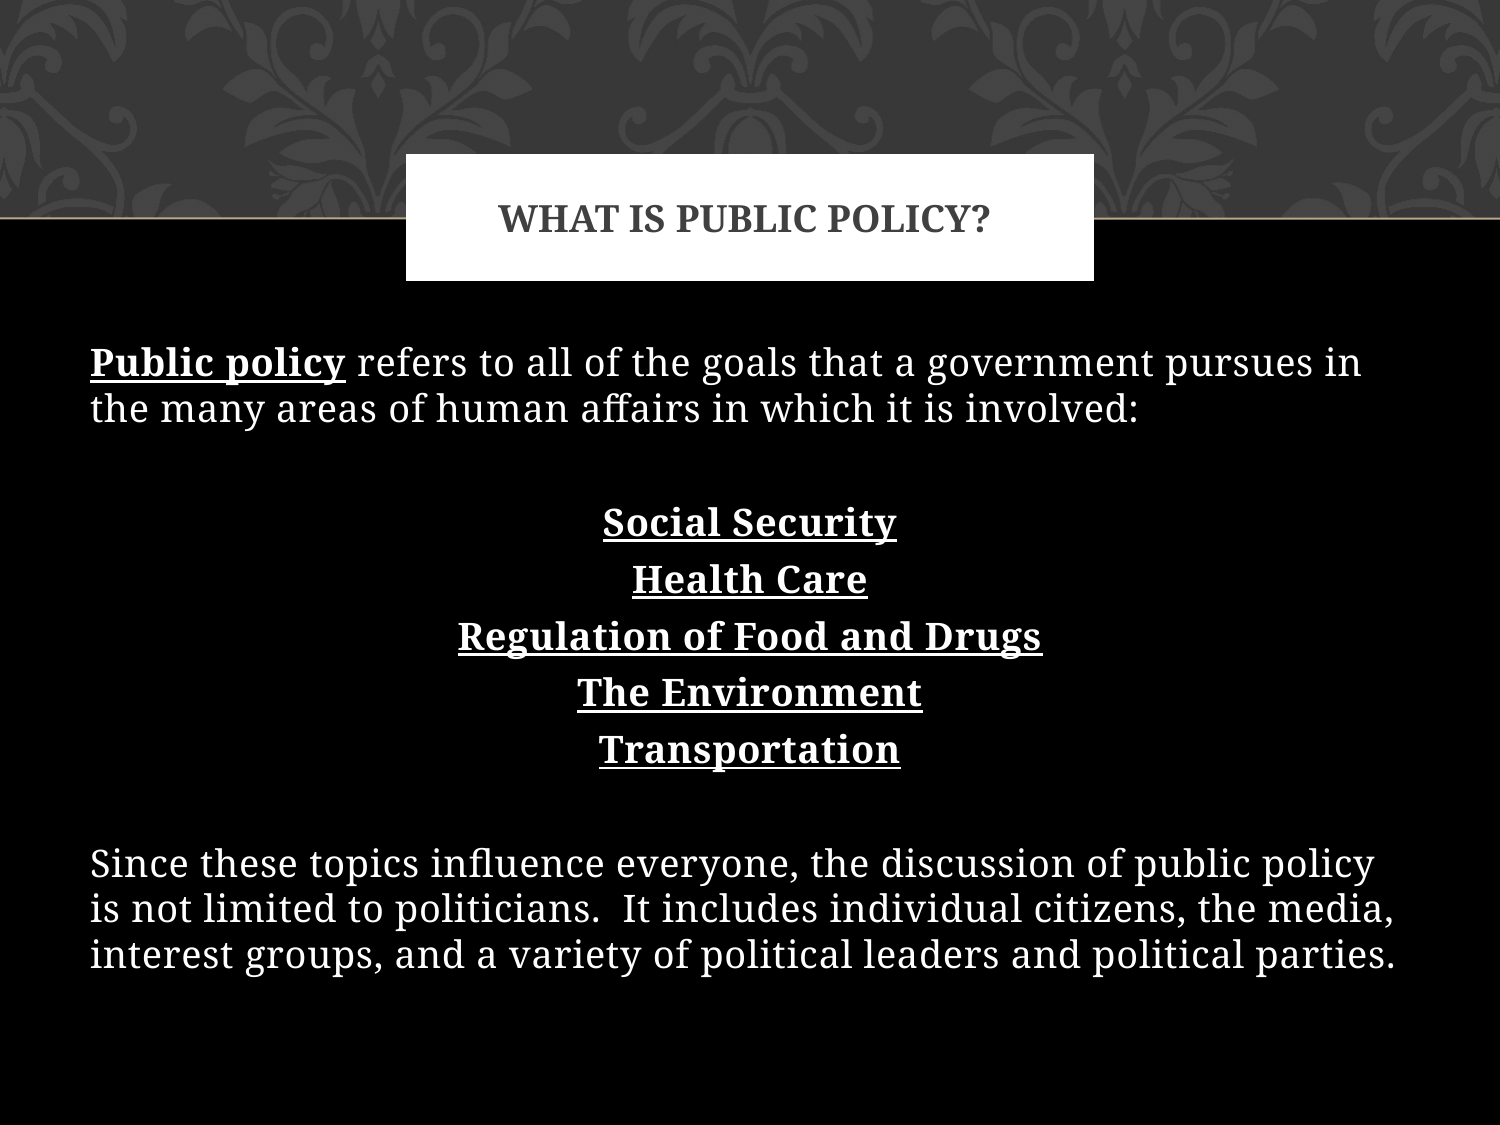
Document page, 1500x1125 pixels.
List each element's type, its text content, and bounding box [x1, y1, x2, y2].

list Public policy refers to all of the goals that a government pursues in the many areas of human affairs in which it is involved: Social Security Health Care Regulation of Food and Drugs The Environment Transportation Since these topics influence everyone, the discussion of public policy is not limited to politicians. It includes individual citizens, the media, interest groups, and a variety of political leaders and political parties. [75, 331, 1425, 1000]
title What is public policy? [406, 154, 1094, 281]
